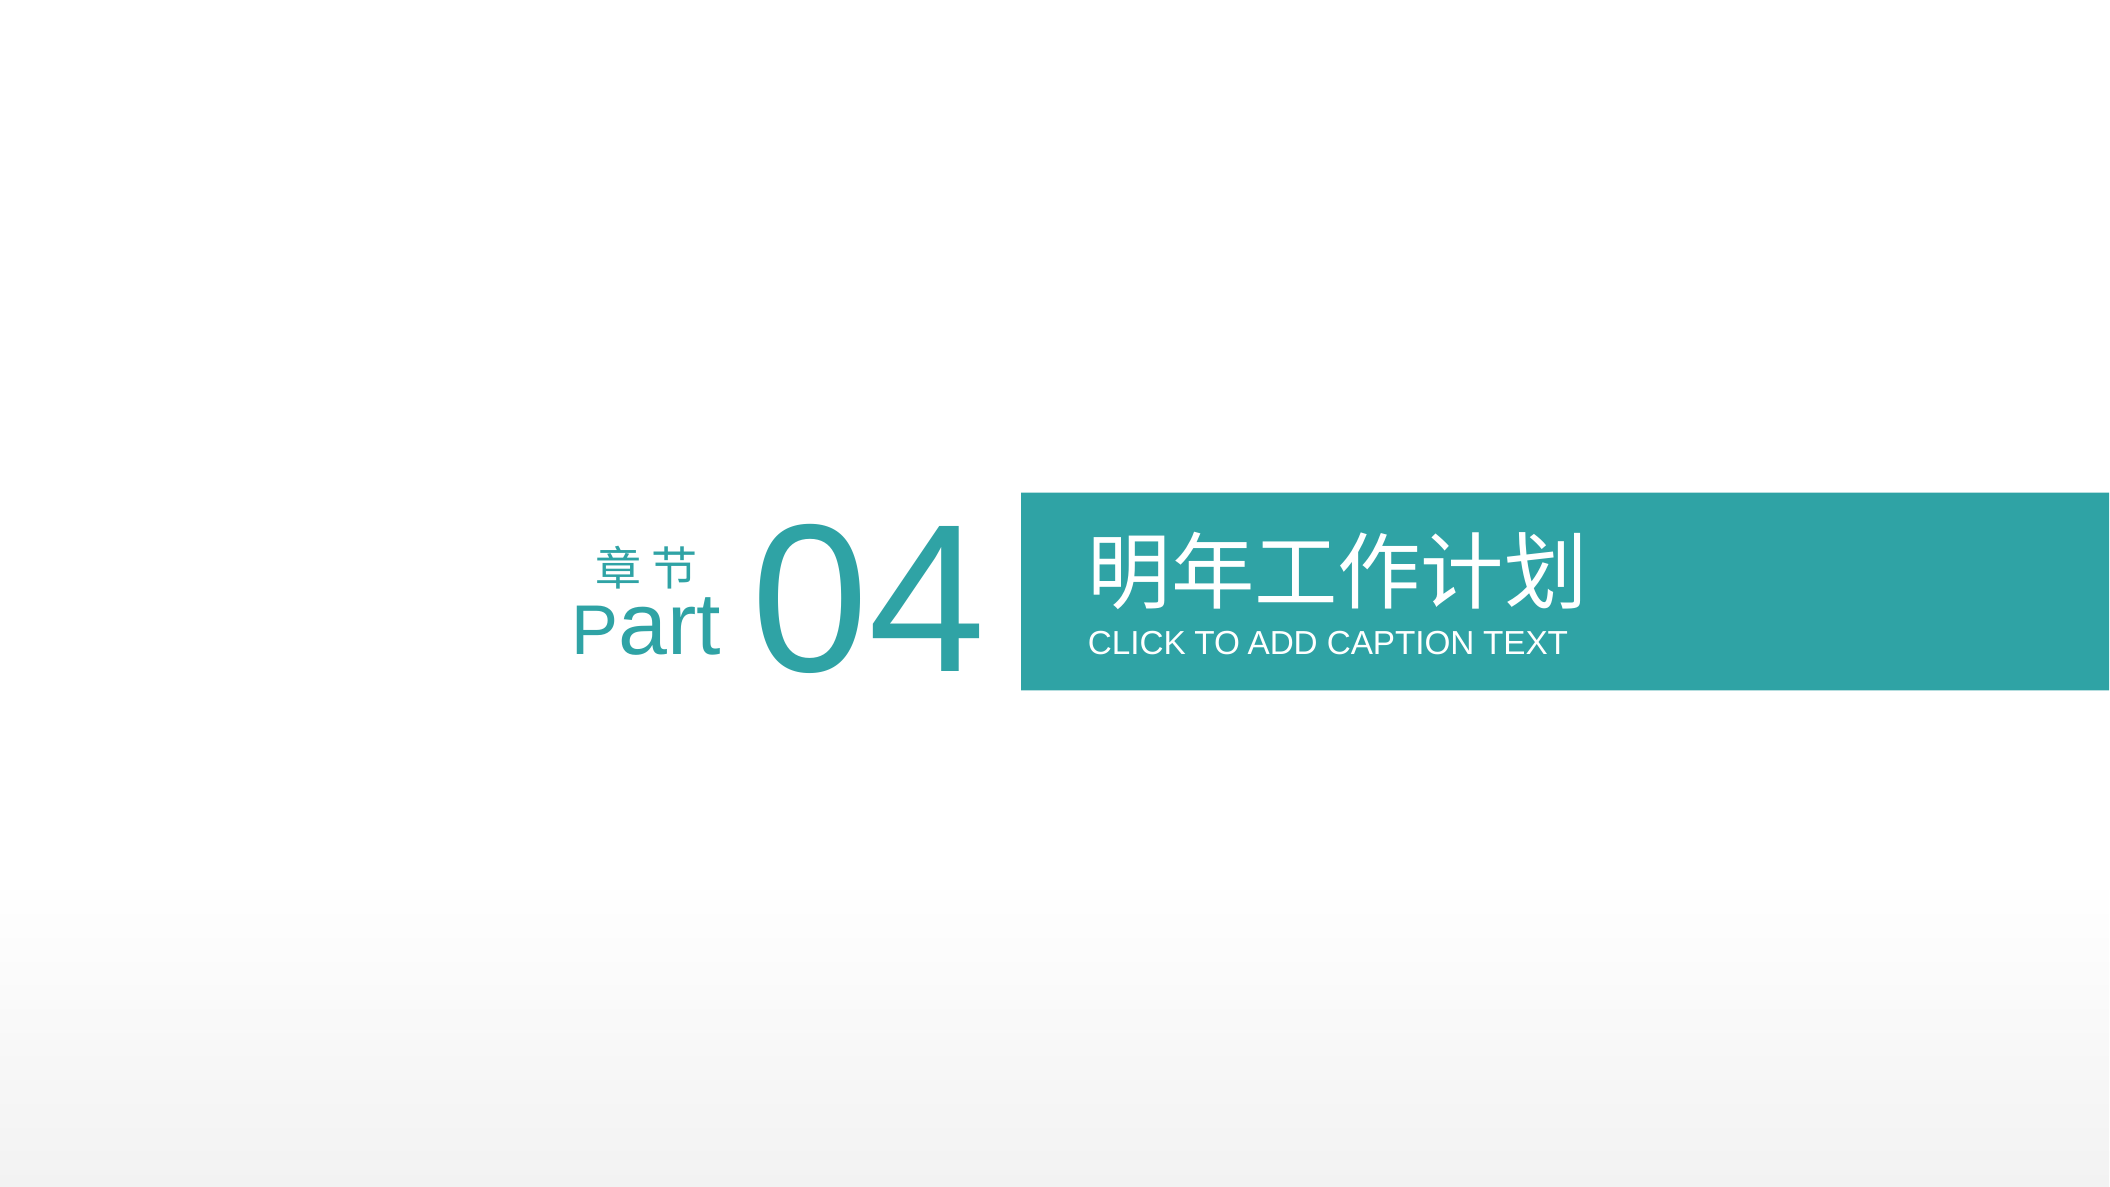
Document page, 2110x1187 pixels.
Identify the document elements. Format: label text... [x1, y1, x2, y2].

text_box 04 [751, 460, 986, 714]
text_box 章 节 [595, 539, 698, 595]
text_box Part [571, 566, 722, 673]
text_box CLICK TO ADD CAPTION TEXT [1087, 625, 1787, 662]
text_box 明年工作计划 [1087, 530, 1787, 621]
text_box [1021, 492, 2110, 691]
